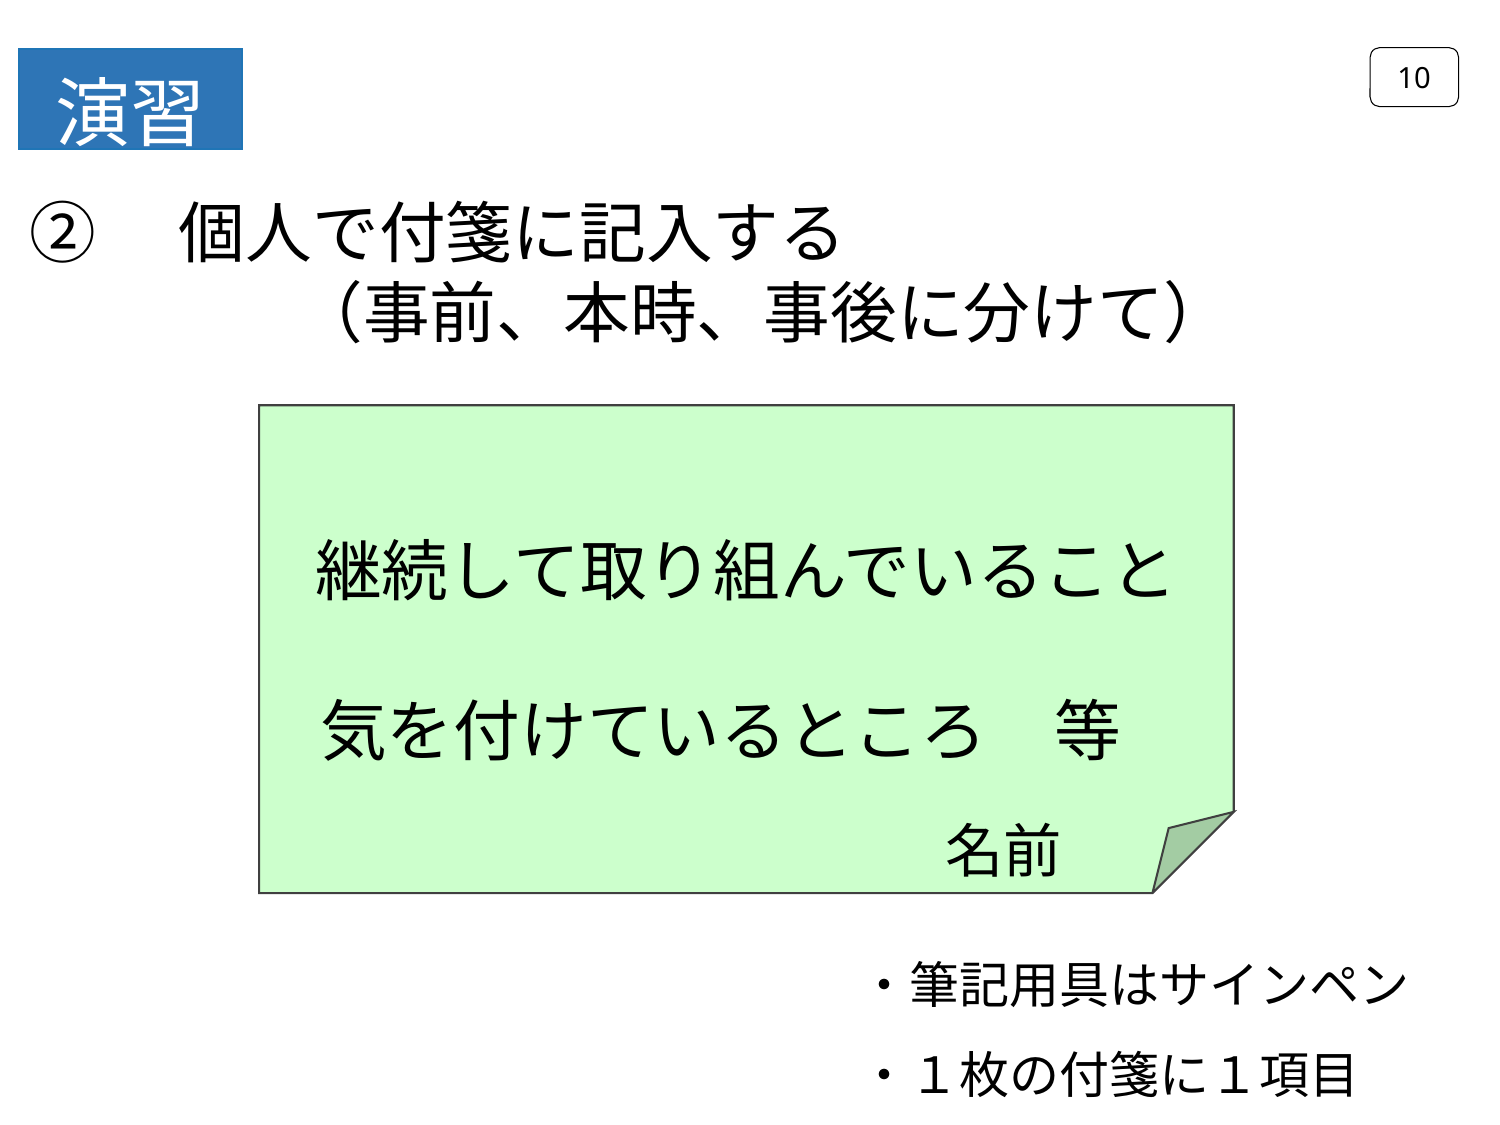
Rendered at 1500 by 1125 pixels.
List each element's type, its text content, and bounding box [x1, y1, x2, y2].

text_box 継続して取り組んでいること 気を付けているところ 等 [259, 405, 1234, 894]
text_box 演習 [18, 48, 243, 150]
text_box ② 個人で付箋に記入する （事前、本時、事後に分けて） [14, 183, 1461, 358]
text_box 名前 [931, 772, 1078, 892]
text_box ・筆記用具はサインペン ・１枚の付箋に１項目 [844, 916, 1458, 1112]
text_box 10 [1368, 46, 1460, 108]
